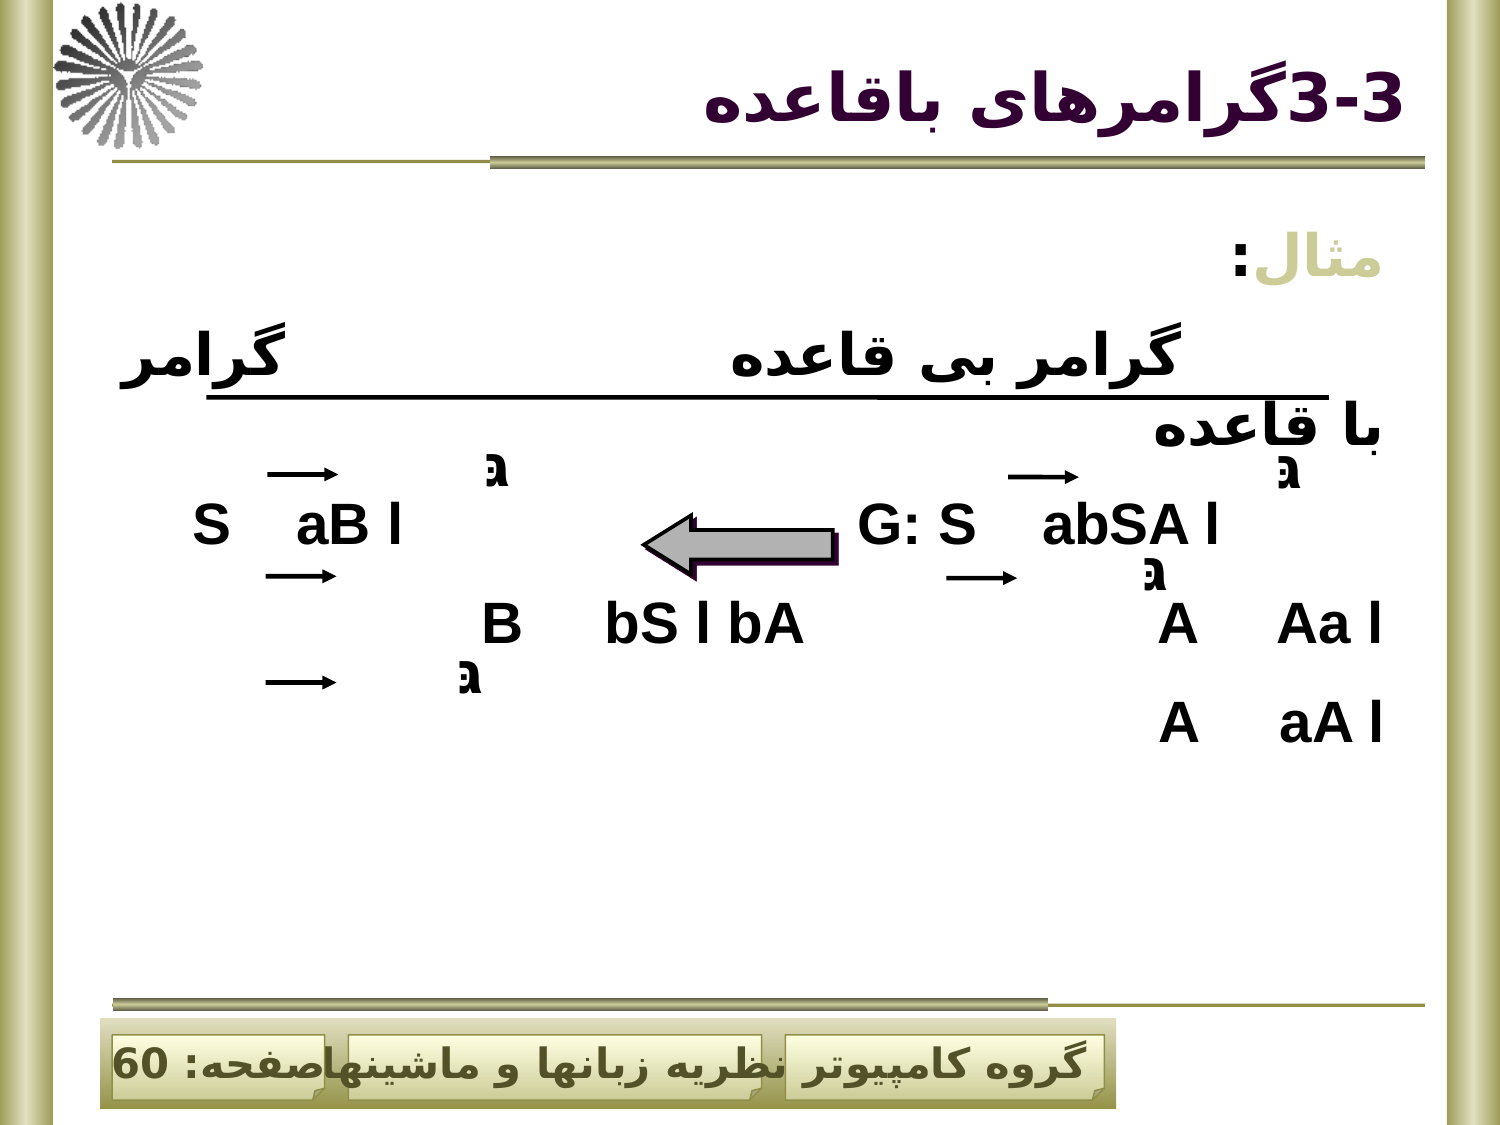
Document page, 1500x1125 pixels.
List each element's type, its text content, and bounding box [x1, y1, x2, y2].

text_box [64, 209, 1400, 717]
title 3-3گرامرهای باقاعده [147, 42, 1423, 147]
